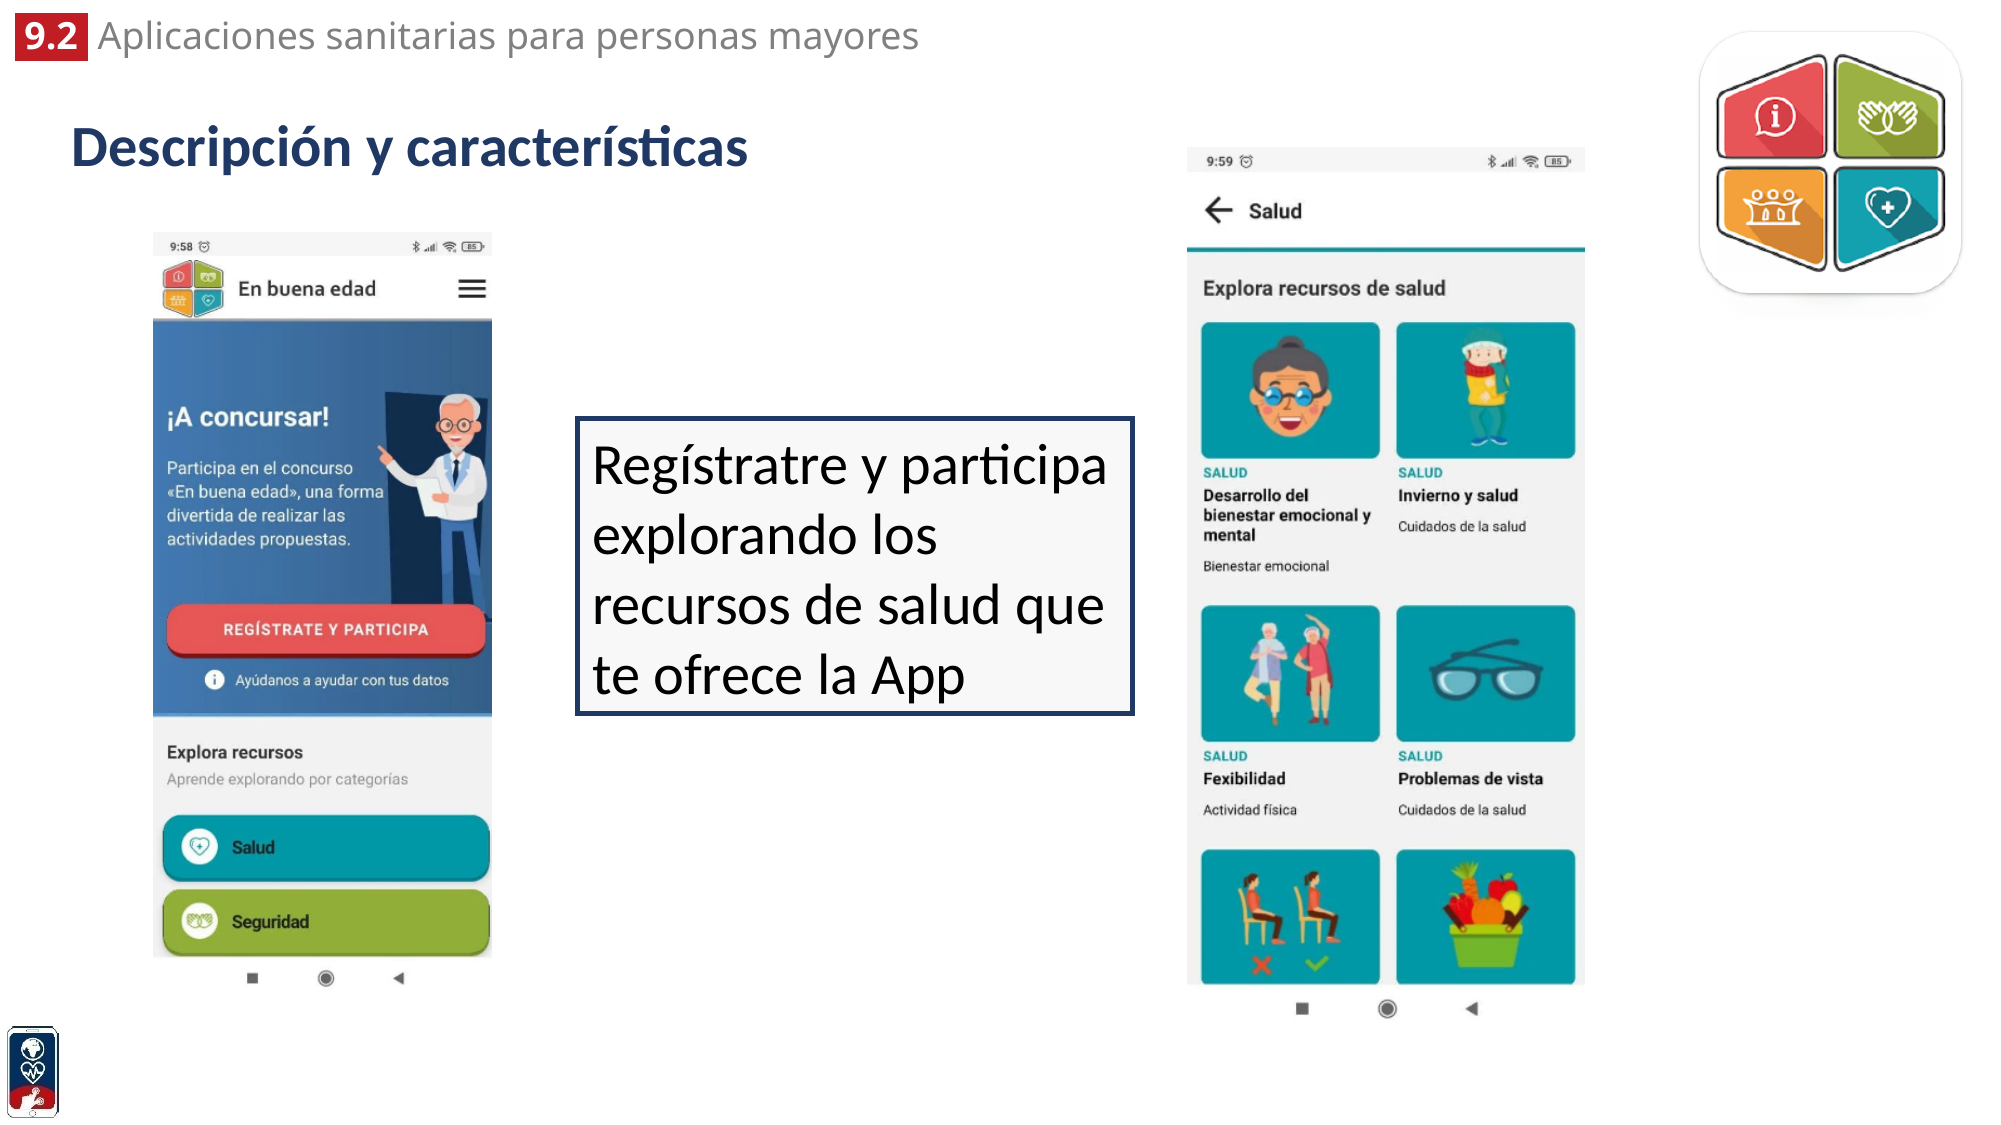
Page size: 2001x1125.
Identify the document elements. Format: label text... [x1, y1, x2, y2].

picture [1187, 147, 1585, 1021]
text_box Regístratre y participa explorando los recursos de salud que te ofrece la App [576, 418, 1133, 714]
picture [7, 1026, 59, 1118]
picture [153, 232, 492, 991]
title Descripción y características [56, 98, 1679, 198]
picture [1679, 17, 1972, 319]
